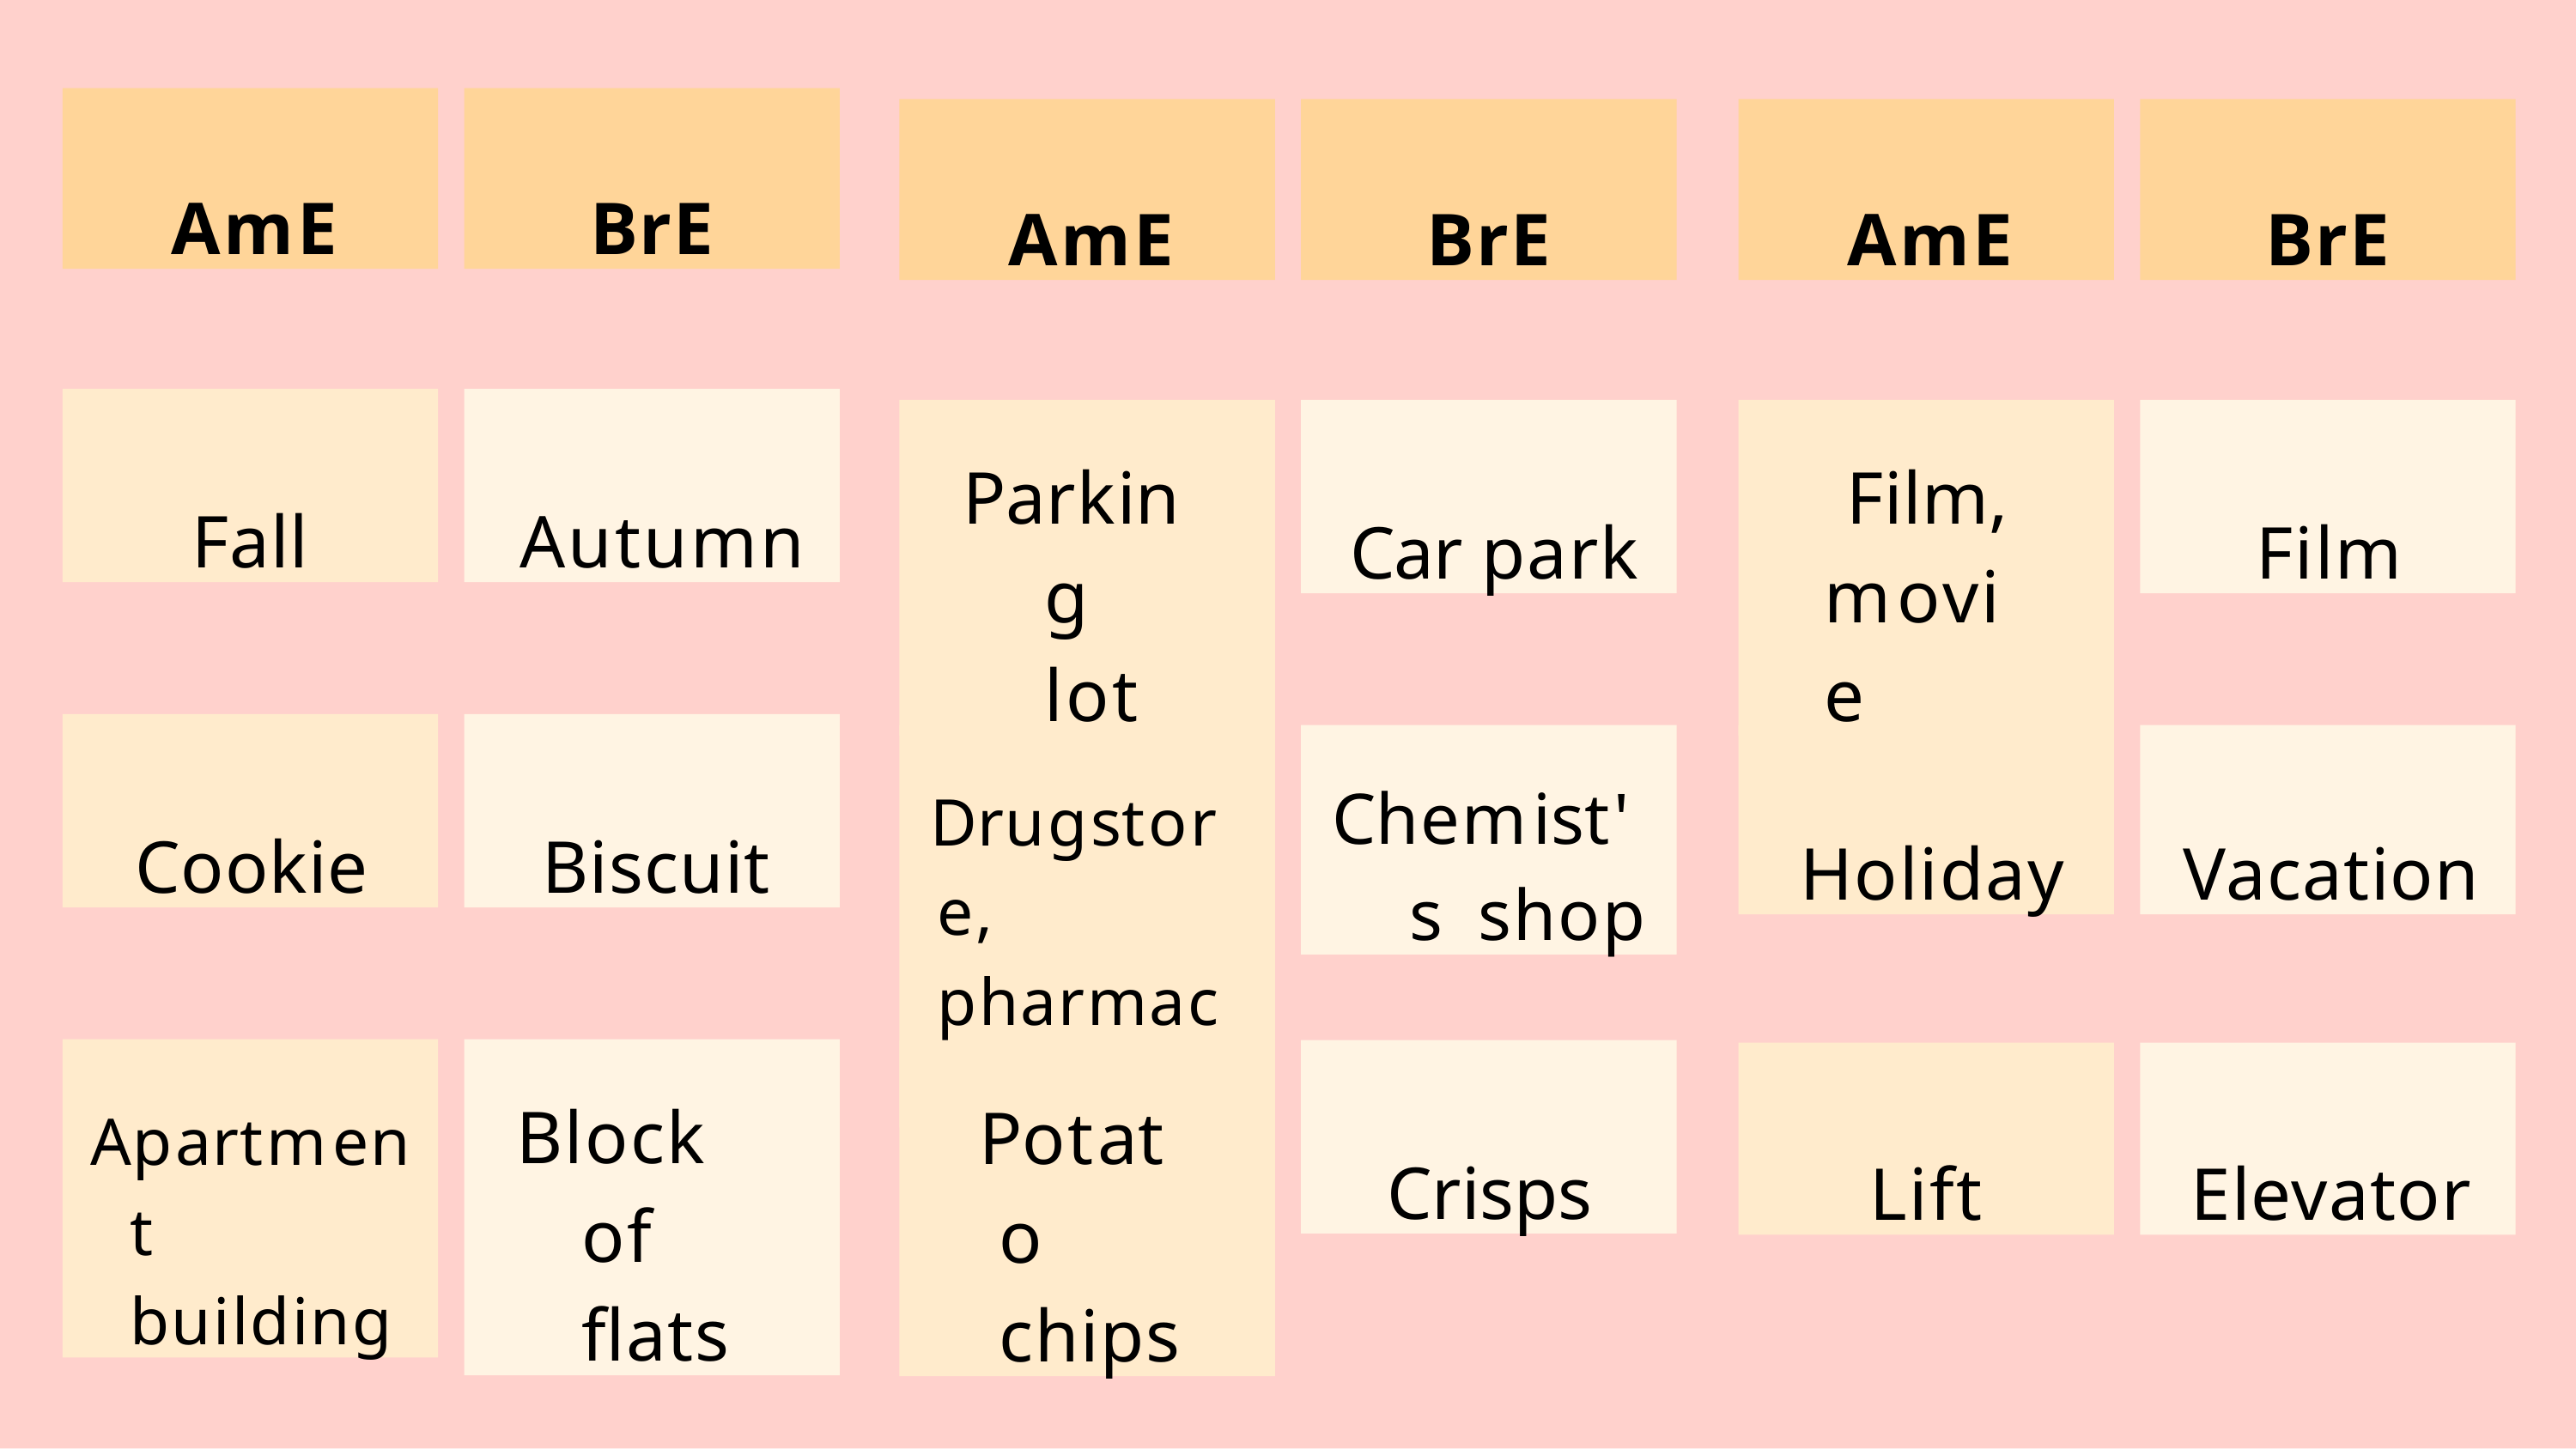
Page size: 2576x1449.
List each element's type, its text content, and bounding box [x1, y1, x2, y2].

text_box Film [2140, 399, 2516, 594]
text_box Apartment building [62, 1039, 439, 1358]
text_box Car park [1301, 399, 1677, 594]
text_box Parking lot [899, 399, 1275, 724]
text_box BrE [464, 88, 840, 270]
text_box Crisps [1301, 1040, 1677, 1234]
text_box AmE [1738, 99, 2114, 281]
text_box BrE [1301, 99, 1677, 281]
text_box Fall [62, 388, 439, 583]
text_box Potato chips [899, 1040, 1275, 1377]
text_box AmE [62, 88, 439, 270]
text_box BrE [2140, 99, 2516, 281]
text_box Holiday [1738, 724, 2114, 915]
text_box Biscuit [464, 713, 840, 908]
text_box Autumn [464, 388, 840, 583]
text_box Cookie [62, 713, 439, 908]
text_box Chemist's shop [1301, 724, 1677, 955]
text_box Drugstore, pharmacy [899, 724, 1275, 1040]
text_box AmE [899, 99, 1275, 281]
text_box Vacation [2140, 724, 2516, 915]
text_box Film, movie [1738, 399, 2114, 724]
text_box Block of flats [464, 1039, 840, 1376]
text_box Lift [1738, 1042, 2114, 1235]
text_box Elevator [2140, 1042, 2516, 1235]
